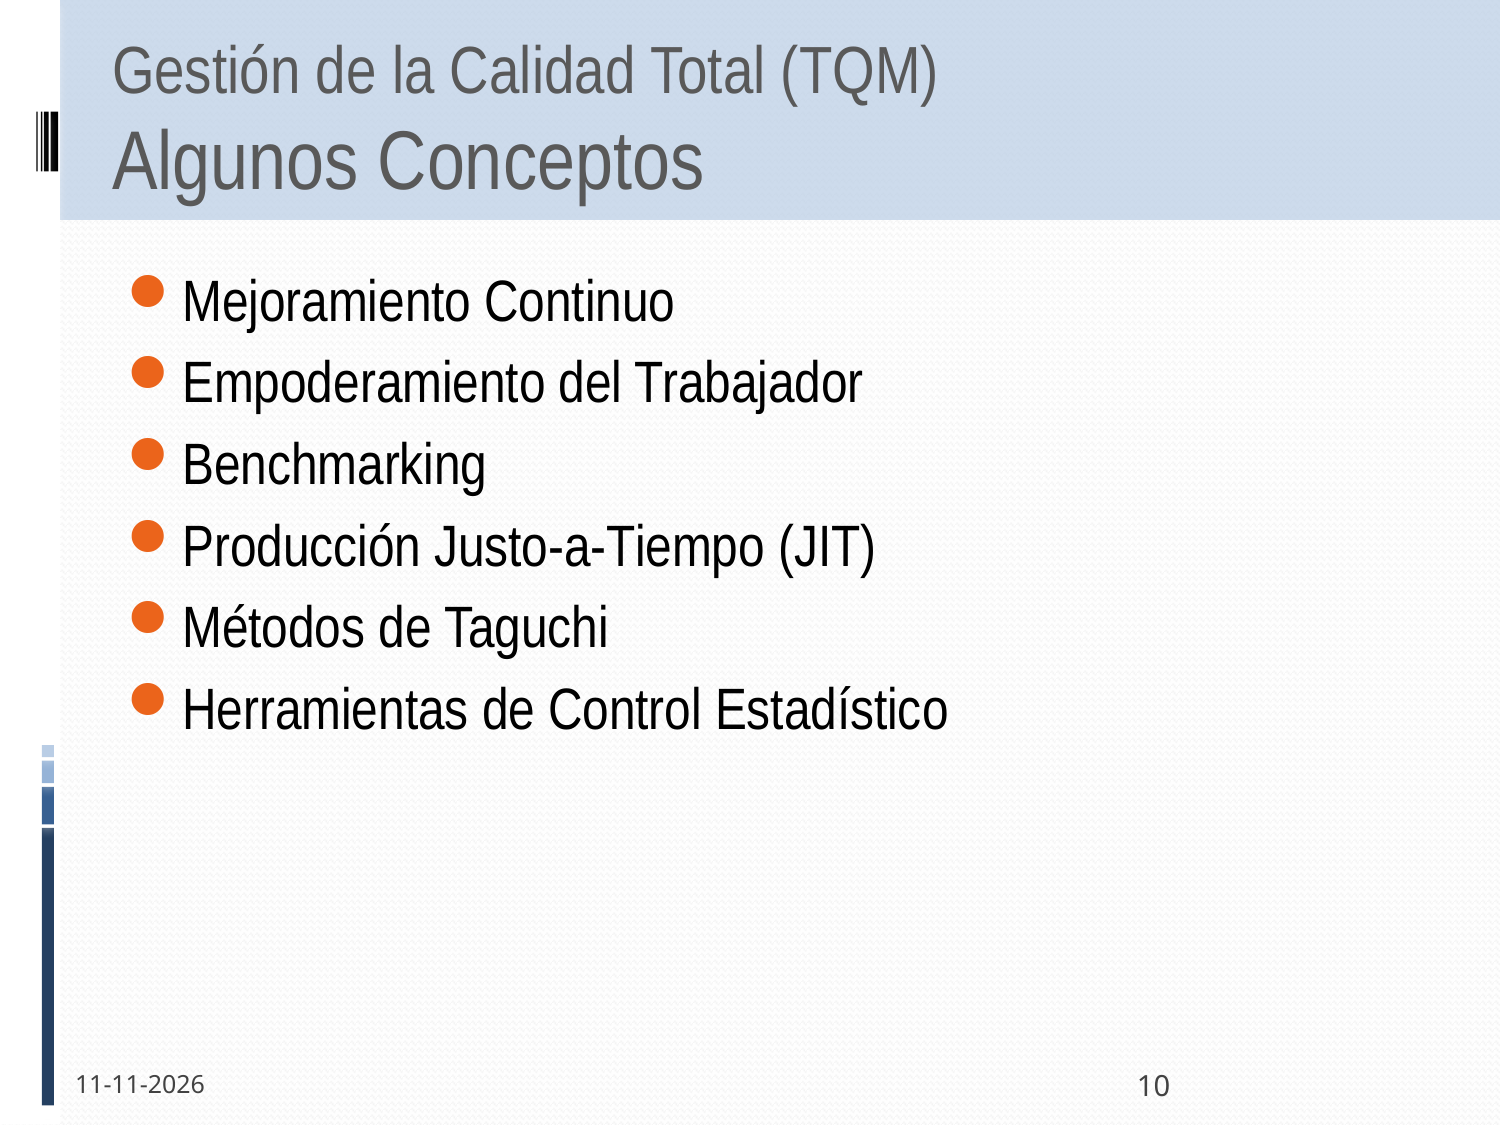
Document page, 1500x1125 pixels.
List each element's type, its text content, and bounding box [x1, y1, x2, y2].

list Mejoramiento Continuo Empoderamiento del Trabajador Benchmarking Producción Justo-a-Tiempo (JIT) Métodos de Taguchi Herramientas de Control Estadístico [111, 255, 1436, 1038]
slide_number 10 [1045, 1046, 1171, 1107]
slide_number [75, 1042, 243, 1103]
title Gestión de la Calidad Total (TQM) Algunos Conceptos [111, 18, 1436, 207]
